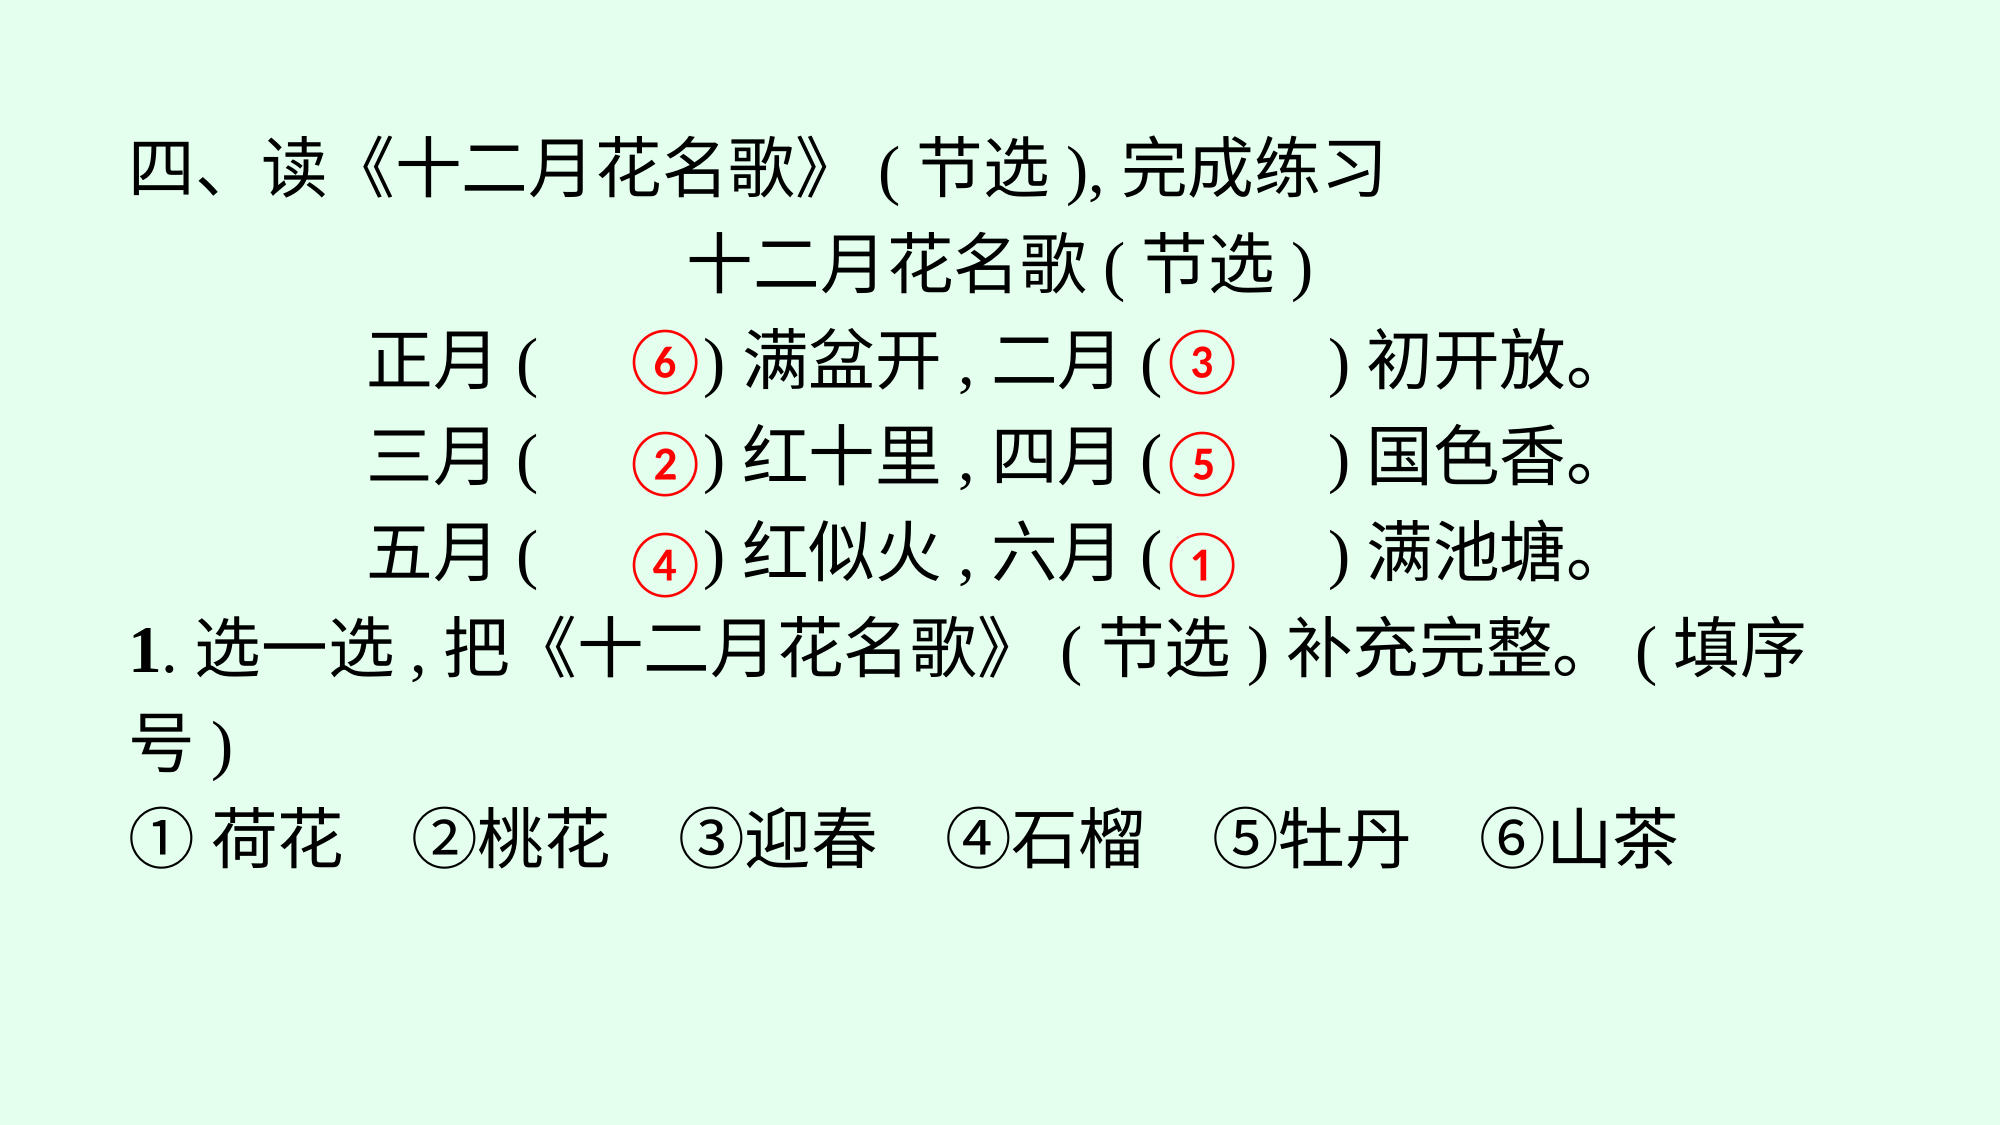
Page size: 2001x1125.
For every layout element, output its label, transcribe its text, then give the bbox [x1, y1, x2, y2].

text_box ⑥ [606, 293, 725, 395]
text_box 四、读《十二月花名歌》(节选),完成练习 十二月花名歌(节选) 正月( )满盆开,二月( )初开放。 三月( )红十里,四月( )国色香。 五月( )红似火,六月( )满池塘。 1.选一选,把《十二月花名歌》(节选)补充完整。(填序号) ①荷花 ②桃花 ③迎春 ④石榴 ⑤牡丹 ⑥山茶 [113, 102, 1887, 885]
text_box ② [606, 395, 725, 496]
text_box ④ [606, 496, 725, 608]
text_box ③ [1143, 293, 1262, 395]
text_box ⑤ [1143, 395, 1262, 496]
text_box ① [1143, 496, 1262, 608]
